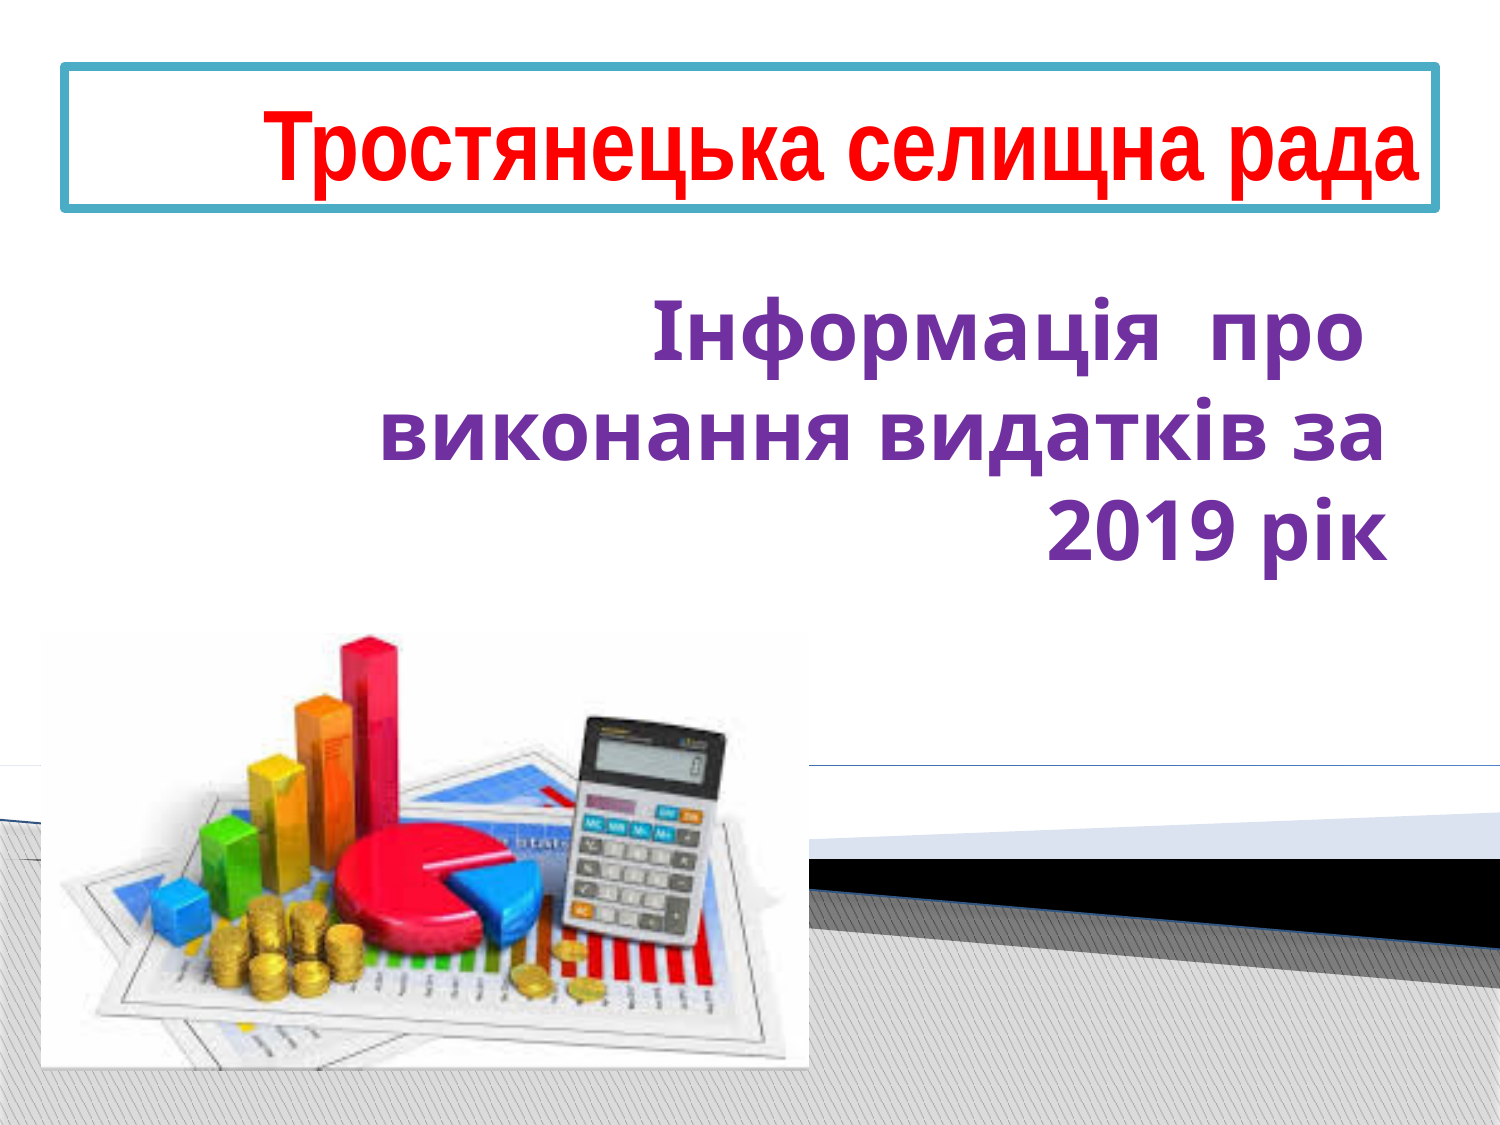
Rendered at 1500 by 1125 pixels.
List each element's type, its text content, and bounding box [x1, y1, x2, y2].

subtitle Інформація про виконання видатків за 2019 рік [225, 269, 1407, 575]
picture [5, 633, 1500, 1071]
title Тростянецька селищна рада [60, 62, 1440, 213]
